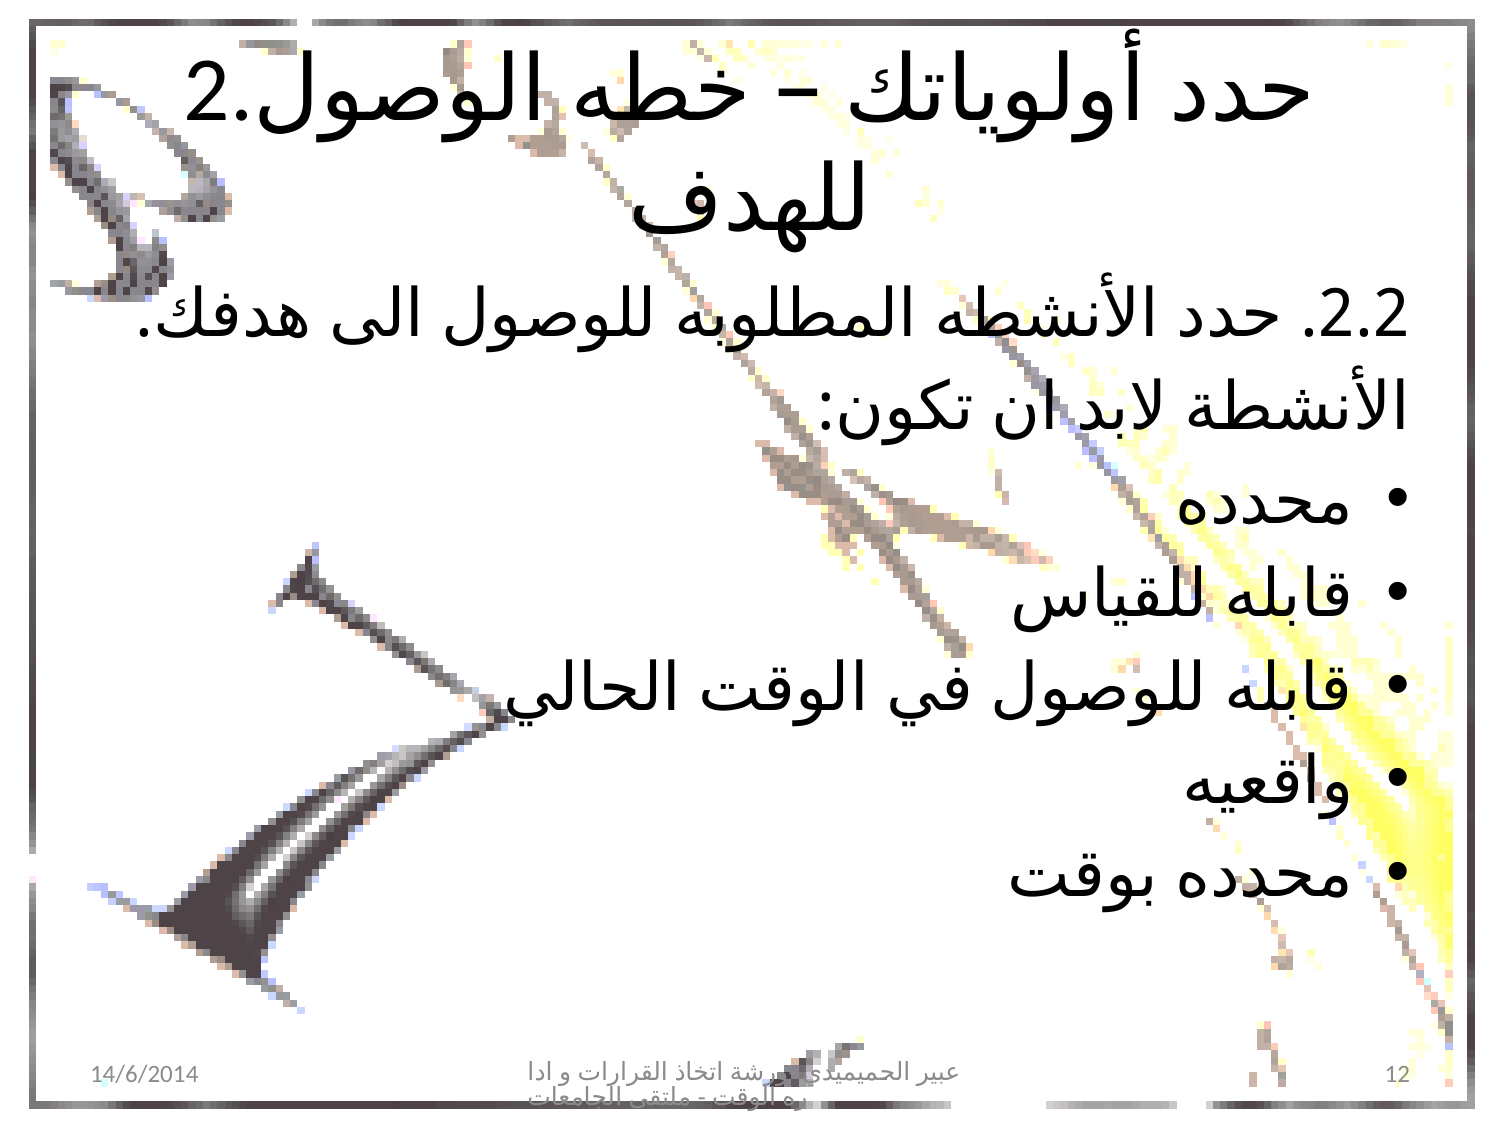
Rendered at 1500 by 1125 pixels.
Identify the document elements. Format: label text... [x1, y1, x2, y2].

footer عبير الحميميدي -ورشة اتخاذ القرارات و اداره الوقت - ملتقى الجامعات [512, 1042, 988, 1103]
list 2.2. حدد الأنشطه المطلوبه للوصول الى هدفك. الأنشطة لابد ان تكون: محدده قابله للقياس قابله للوصول في الوقت الحالي واقعيه محدده بوقت [75, 262, 1425, 1005]
title 2.حدد أولوياتك – خطه الوصول للهدف [75, 45, 1425, 233]
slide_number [75, 1042, 425, 1103]
slide_number 12 [1074, 1042, 1425, 1103]
picture [29, 19, 1475, 1109]
